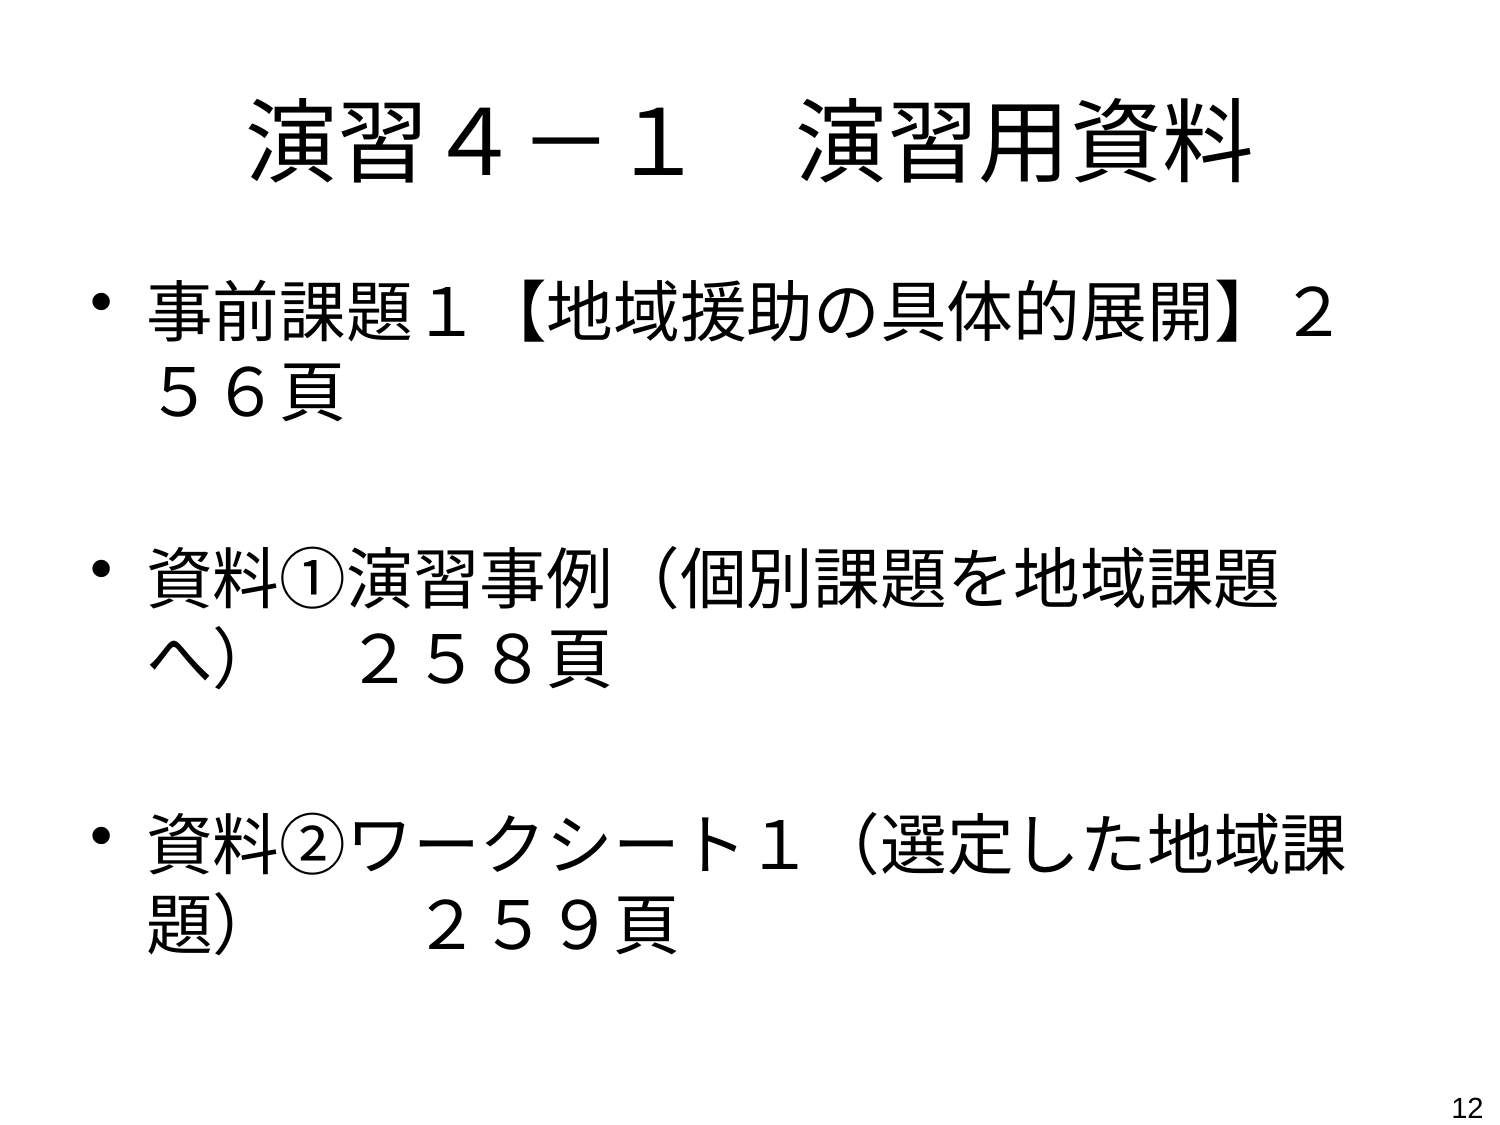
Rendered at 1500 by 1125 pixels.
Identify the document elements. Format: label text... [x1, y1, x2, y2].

list 事前課題１【地域援助の具体的展開】２５６頁 資料①演習事例（個別課題を地域課題へ） ２５８頁 資料②ワークシート１（選定した地域課題） ２５９頁 [75, 262, 1425, 1005]
slide_number 12 [1148, 1081, 1499, 1125]
title 演習４－１ 演習用資料 [75, 45, 1425, 233]
